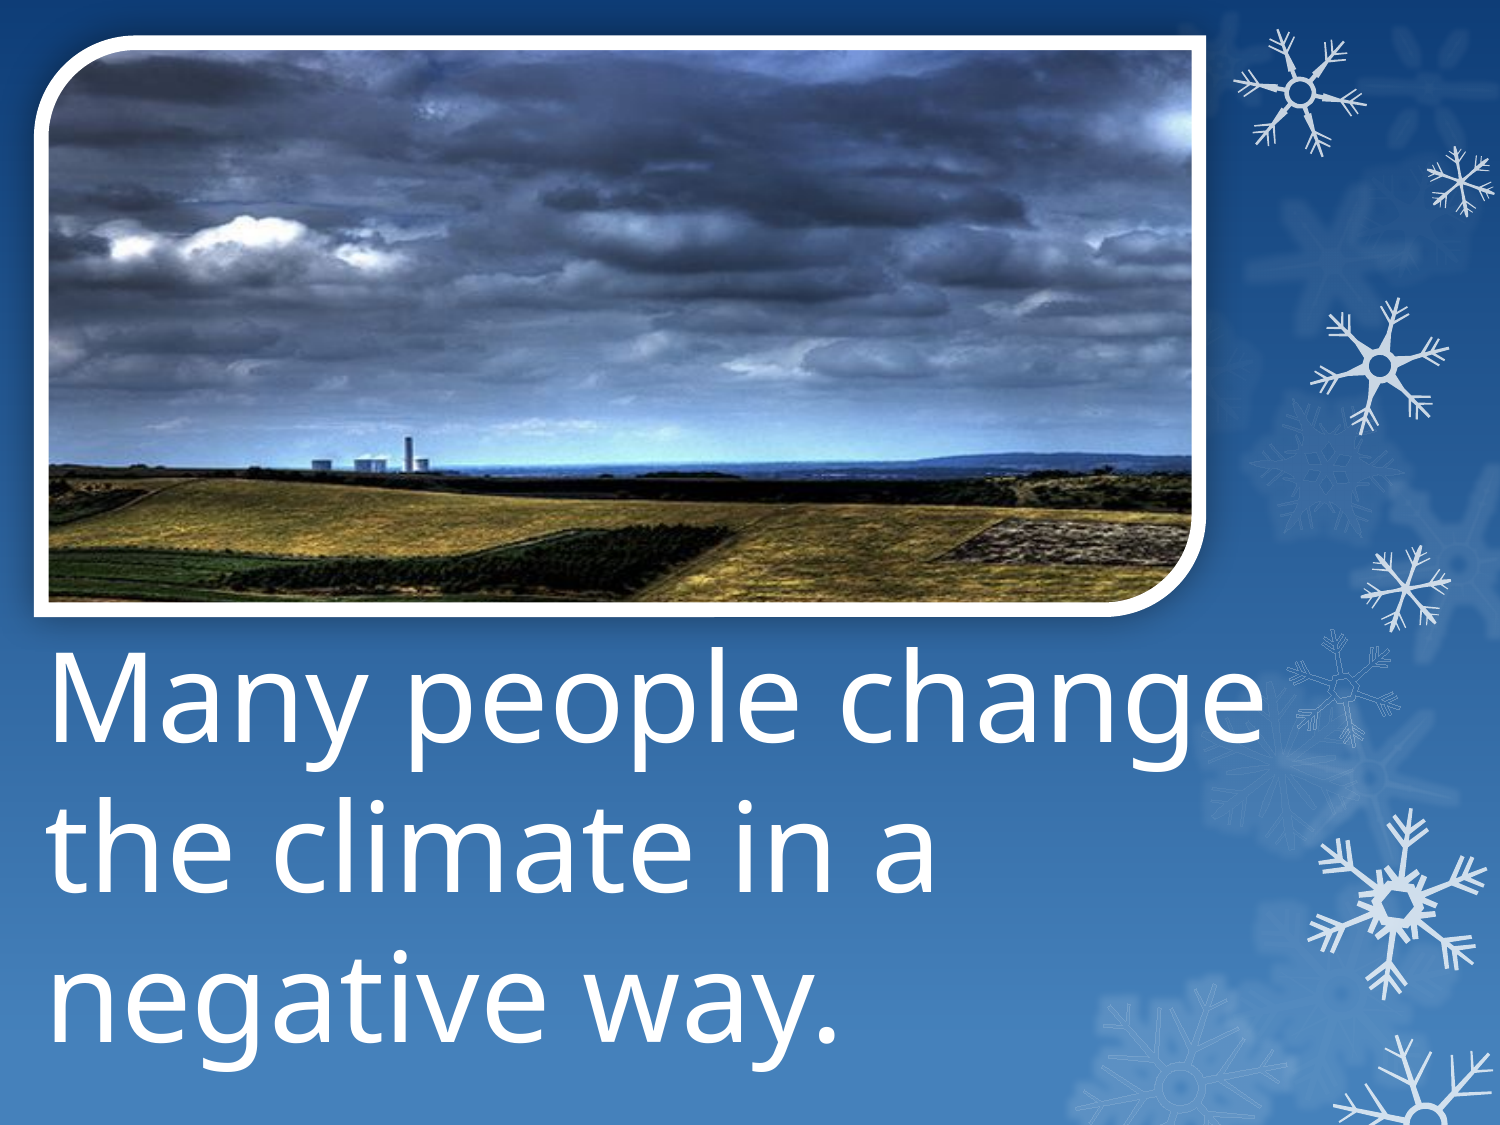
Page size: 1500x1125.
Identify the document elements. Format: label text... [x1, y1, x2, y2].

title Many people change the climate in a negative way. [29, 597, 1380, 1087]
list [40, 42, 1200, 611]
